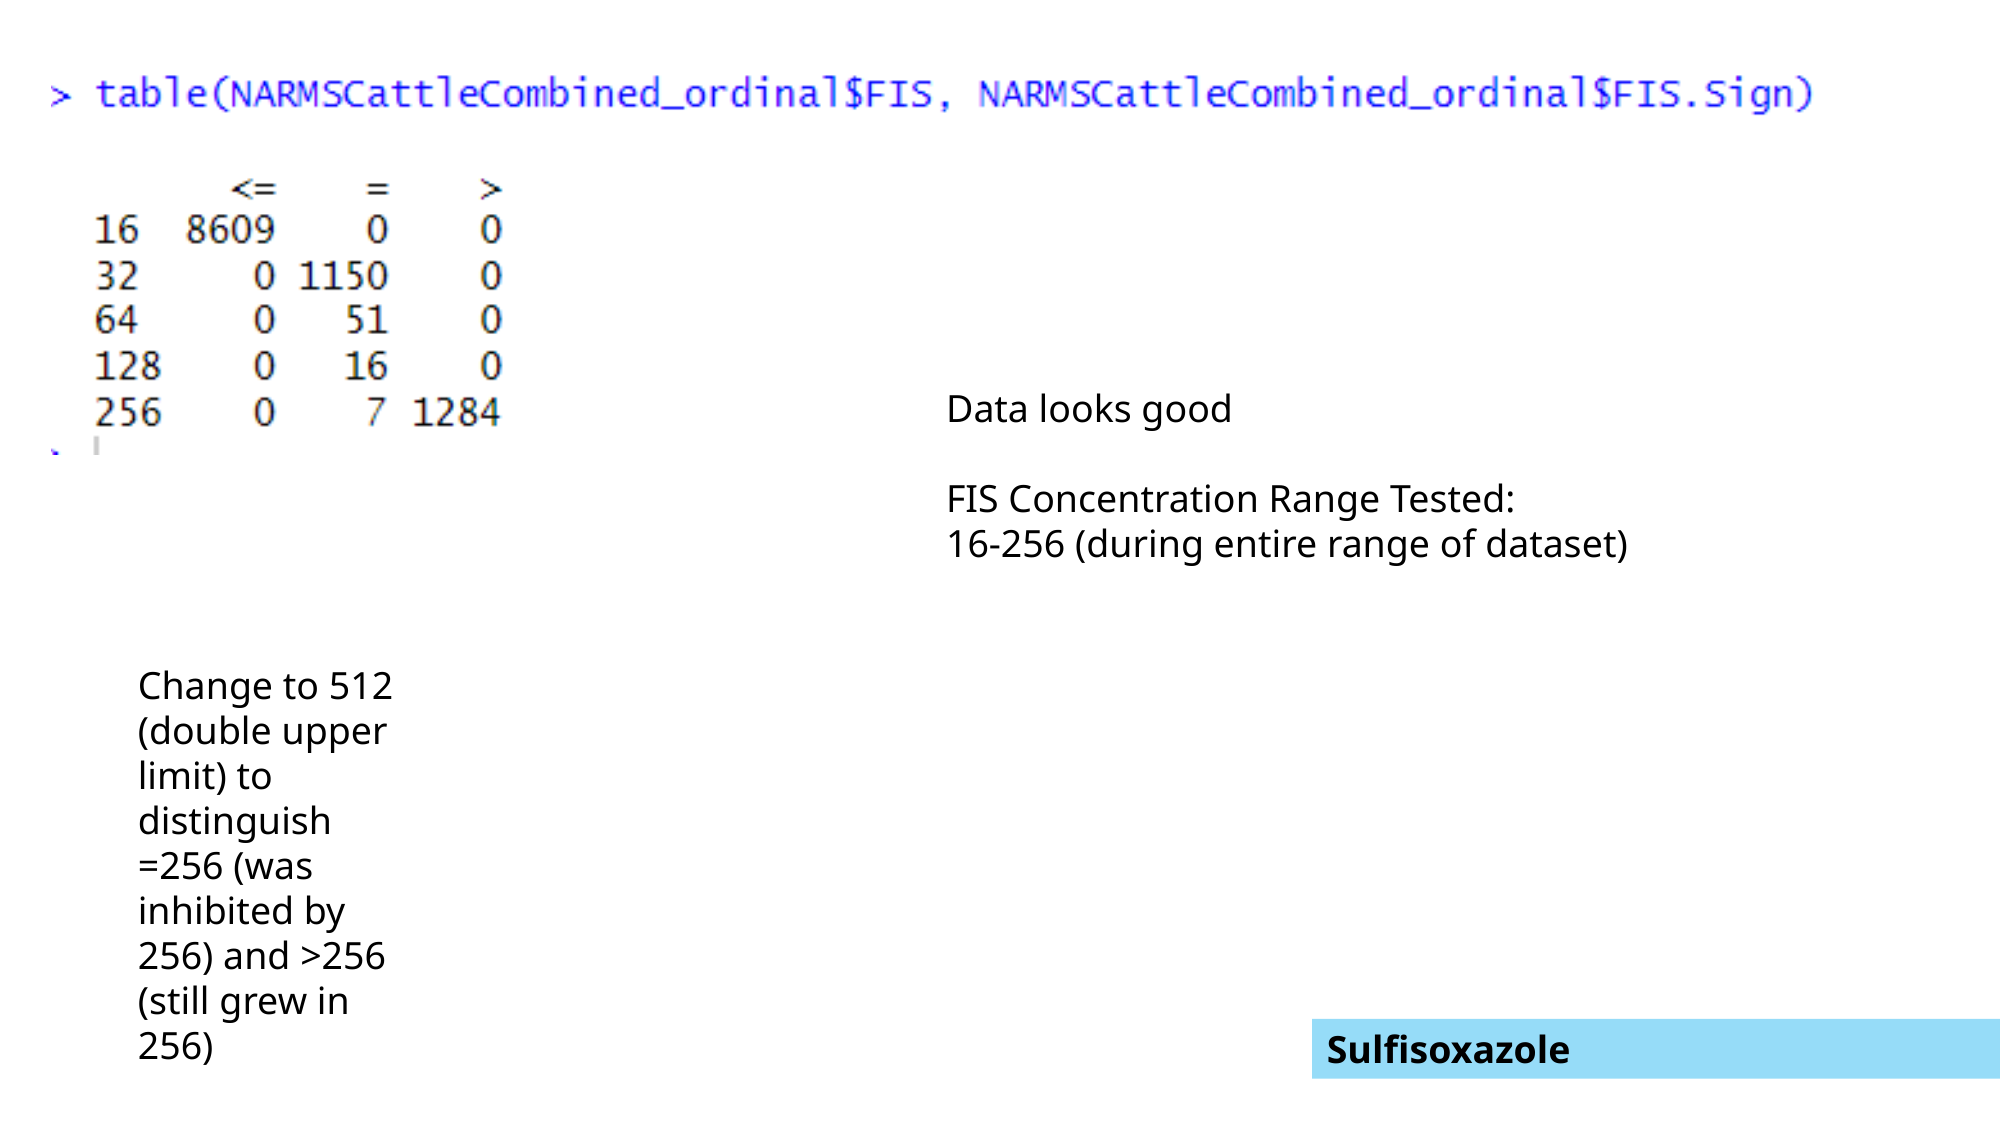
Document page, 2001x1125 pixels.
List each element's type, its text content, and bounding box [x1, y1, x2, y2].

picture [50, 74, 1910, 456]
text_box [395, 381, 531, 618]
text_box Data looks good FIS Concentration Range Tested: 16-256 (during entire range of dataset) [931, 456, 1679, 573]
text_box Sulfisoxazole [1312, 1018, 2000, 1079]
text_box Change to 512 (double upper limit) to distinguish =256 (was inhibited by 256) and >256 (still grew in 256) [123, 654, 425, 1074]
